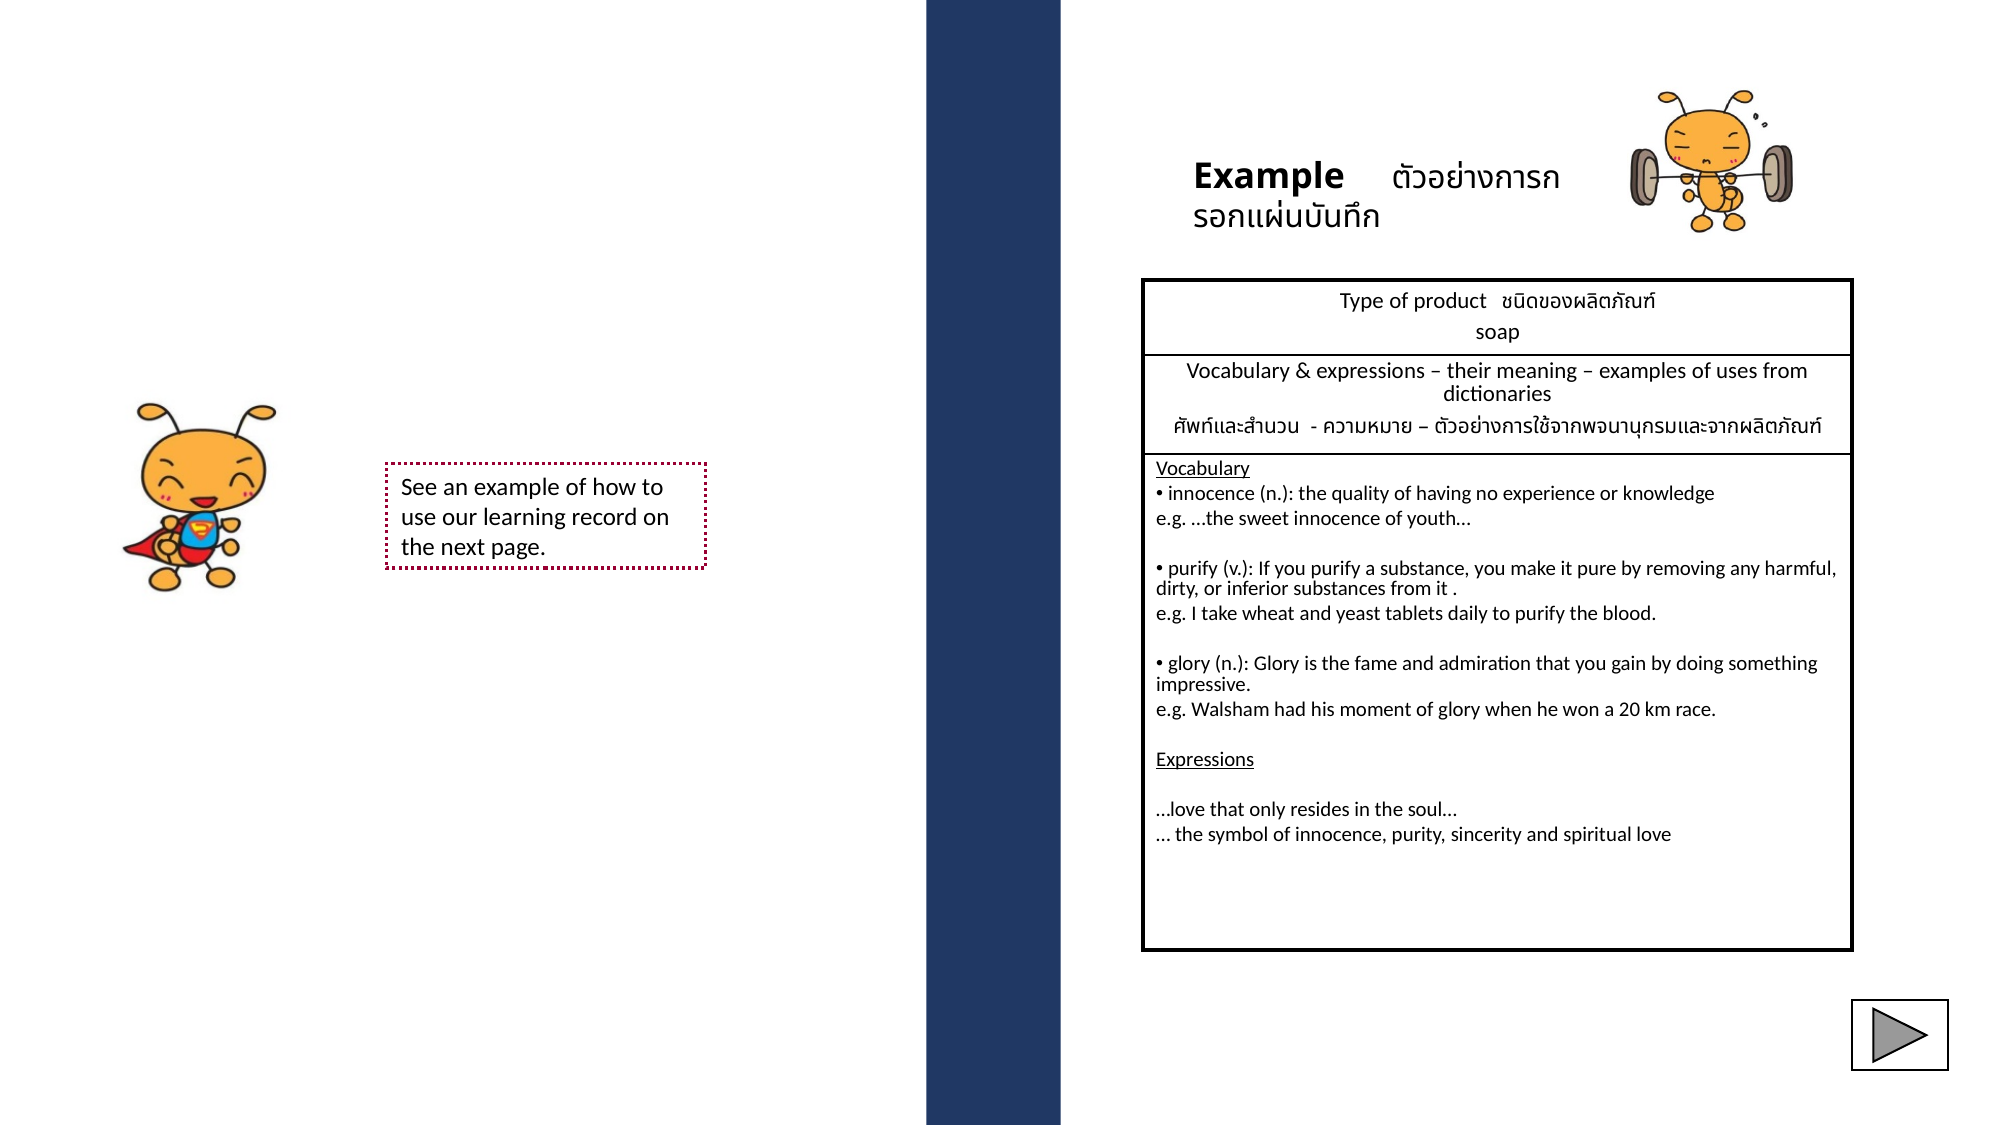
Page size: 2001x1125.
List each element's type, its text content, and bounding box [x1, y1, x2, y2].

text_box [1851, 999, 1949, 1071]
text_box See an example of how to use our learning record on the next page. [386, 463, 706, 568]
text_box [925, 0, 1062, 1125]
table_header Type of product ชนิดของผลิตภัณฑ์ soap [1145, 282, 1850, 354]
table_cell Vocabulary & expressions – their meaning – examples of uses from dictionaries ศัพท์และสำนวน - ความหมาย – ตัวอย่างการใช้จากพจนานุกรมและจากผลิตภัณฑ์ [1145, 356, 1850, 453]
text_box Example ตัวอย่างการกรอกแผ่นบันทึก [1177, 144, 1583, 242]
picture [1626, 43, 1799, 269]
table_cell Vocabulary innocence (n.): the quality of having no experience or knowledge e.g. …the sweet innocence of youth… purify (v.): If you purify a substance, you make it pure by removing any harmful, dirty, or inferior substances from it . e.g. I take wheat and yeast tablets daily to purify the blood. glory (n.): Glory is the fame and admiration that you gain by doing something impressive. e.g. Walsham had his moment of glory when he won a 20 km race. Expressions …love that only resides in the soul… … the symbol of innocence, purity, sincerity and spiritual love [1145, 455, 1850, 948]
picture [60, 340, 310, 643]
